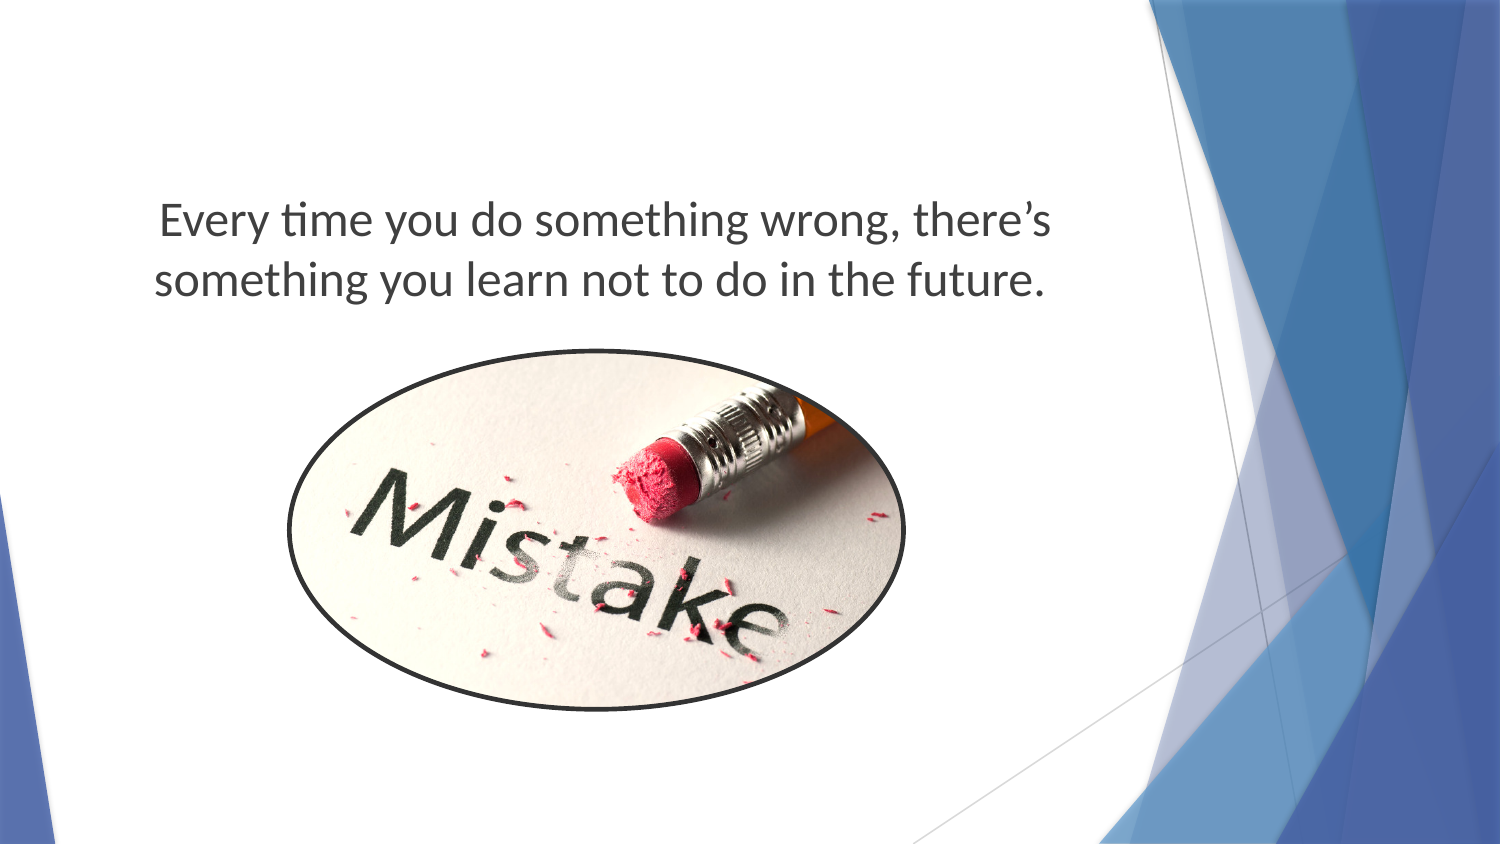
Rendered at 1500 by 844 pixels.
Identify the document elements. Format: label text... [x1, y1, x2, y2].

picture [288, 350, 905, 710]
list Every time you do something wrong, there’s something you learn not to do in the future. [76, 102, 1135, 505]
